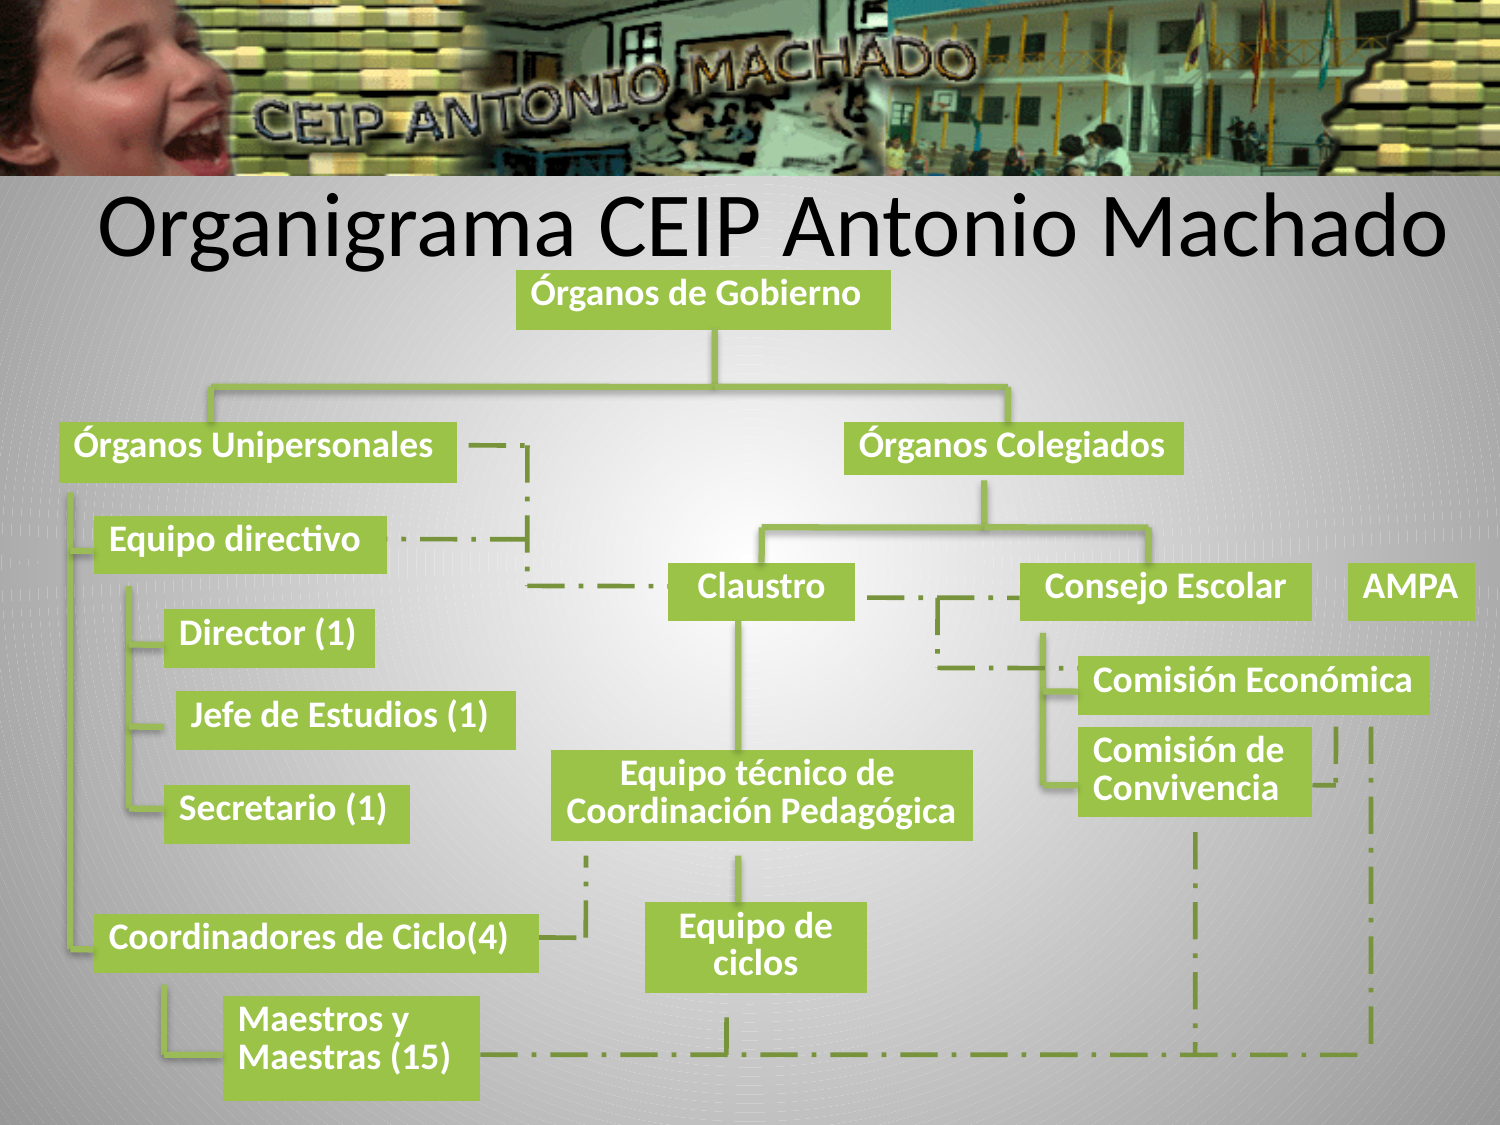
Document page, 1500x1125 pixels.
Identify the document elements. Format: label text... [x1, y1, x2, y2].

table_header Comisión de Convivencia [1078, 727, 1312, 817]
table_header Director (1) [164, 609, 375, 668]
title Organigrama CEIP Antonio Machado [82, 210, 1500, 283]
list [58, 269, 1454, 1125]
table_header Equipo directivo [94, 516, 387, 574]
table_header Maestros y Maestras (15) [223, 996, 480, 1101]
table_header Equipo técnico de Coordinación Pedagógica [551, 750, 973, 841]
table_header Claustro [668, 563, 855, 621]
table_header Coordinadores de Ciclo(4) [94, 914, 539, 973]
table_header Órganos Colegiados [844, 422, 1184, 475]
table_header Equipo de ciclos [645, 902, 867, 993]
table_header Jefe de Estudios (1) [176, 691, 516, 750]
table_header Secretario (1) [164, 785, 410, 844]
table_header Órganos Unipersonales [59, 422, 457, 483]
table_header Órganos de Gobierno [516, 270, 891, 330]
table_header Consejo Escolar [1020, 563, 1312, 621]
table_header Comisión Económica [1078, 656, 1430, 715]
table_header AMPA [1348, 563, 1475, 621]
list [0, 0, 1500, 177]
